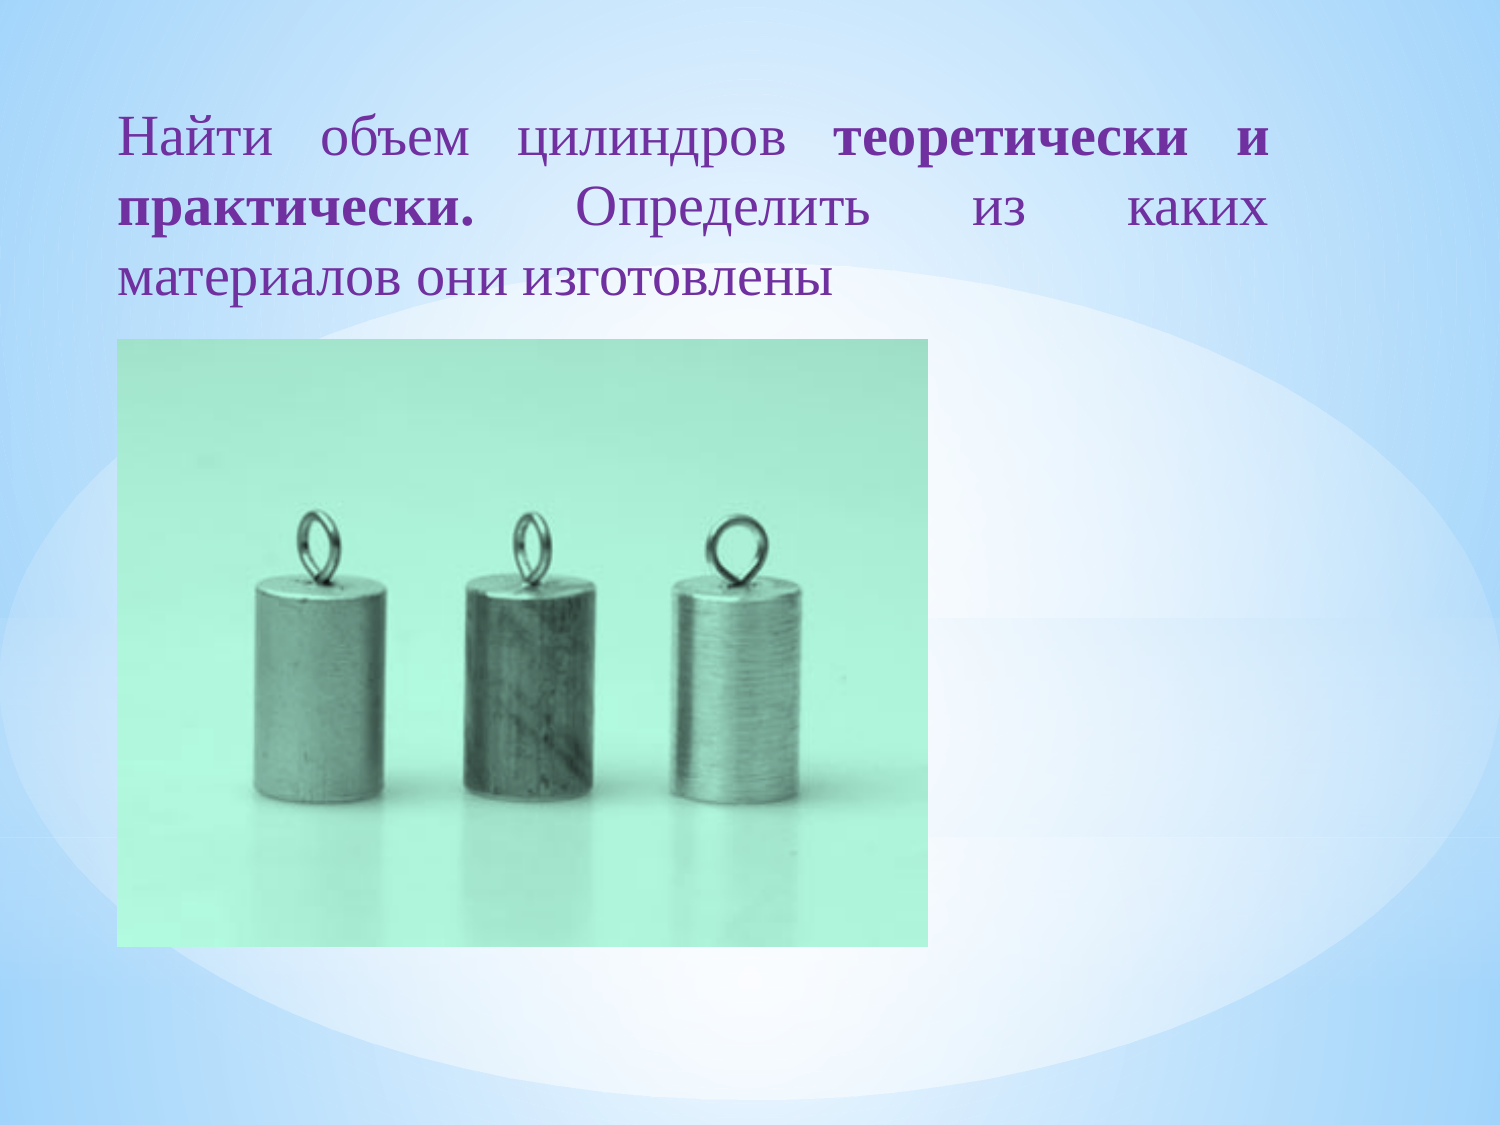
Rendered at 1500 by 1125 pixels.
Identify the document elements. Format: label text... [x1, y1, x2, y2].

picture [117, 338, 928, 947]
text_box Найти объем цилиндров теоретически и практически. Определить из каких материалов они изготовлены [103, 90, 1285, 315]
